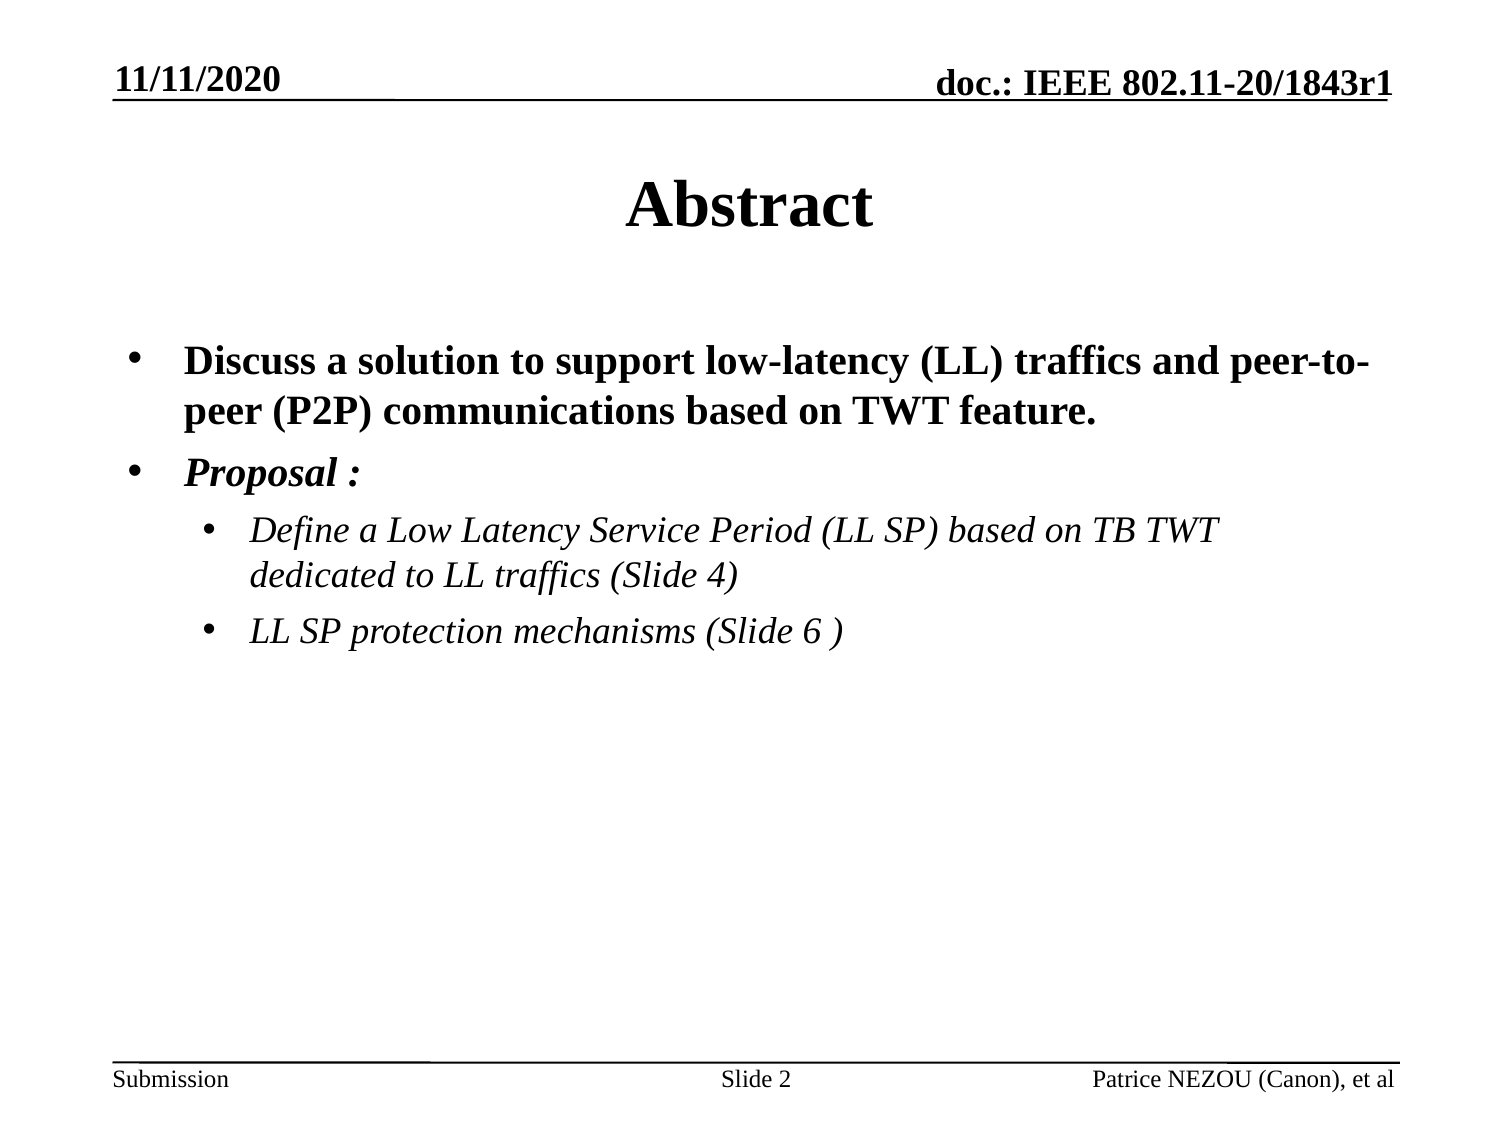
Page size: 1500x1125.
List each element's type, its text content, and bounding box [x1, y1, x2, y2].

list Discuss a solution to support low-latency (LL) traffics and peer-to-peer (P2P) communications based on TWT feature. Proposal : Define a Low Latency Service Period (LL SP) based on TB TWT dedicated to LL traffics (Slide 4) LL SP protection mechanisms (Slide 6 ) [112, 324, 1388, 1000]
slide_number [114, 54, 423, 100]
title Abstract [112, 112, 1388, 288]
footer Patrice NEZOU (Canon), et al [878, 1061, 1402, 1093]
slide_number Slide 2 [712, 1061, 800, 1123]
